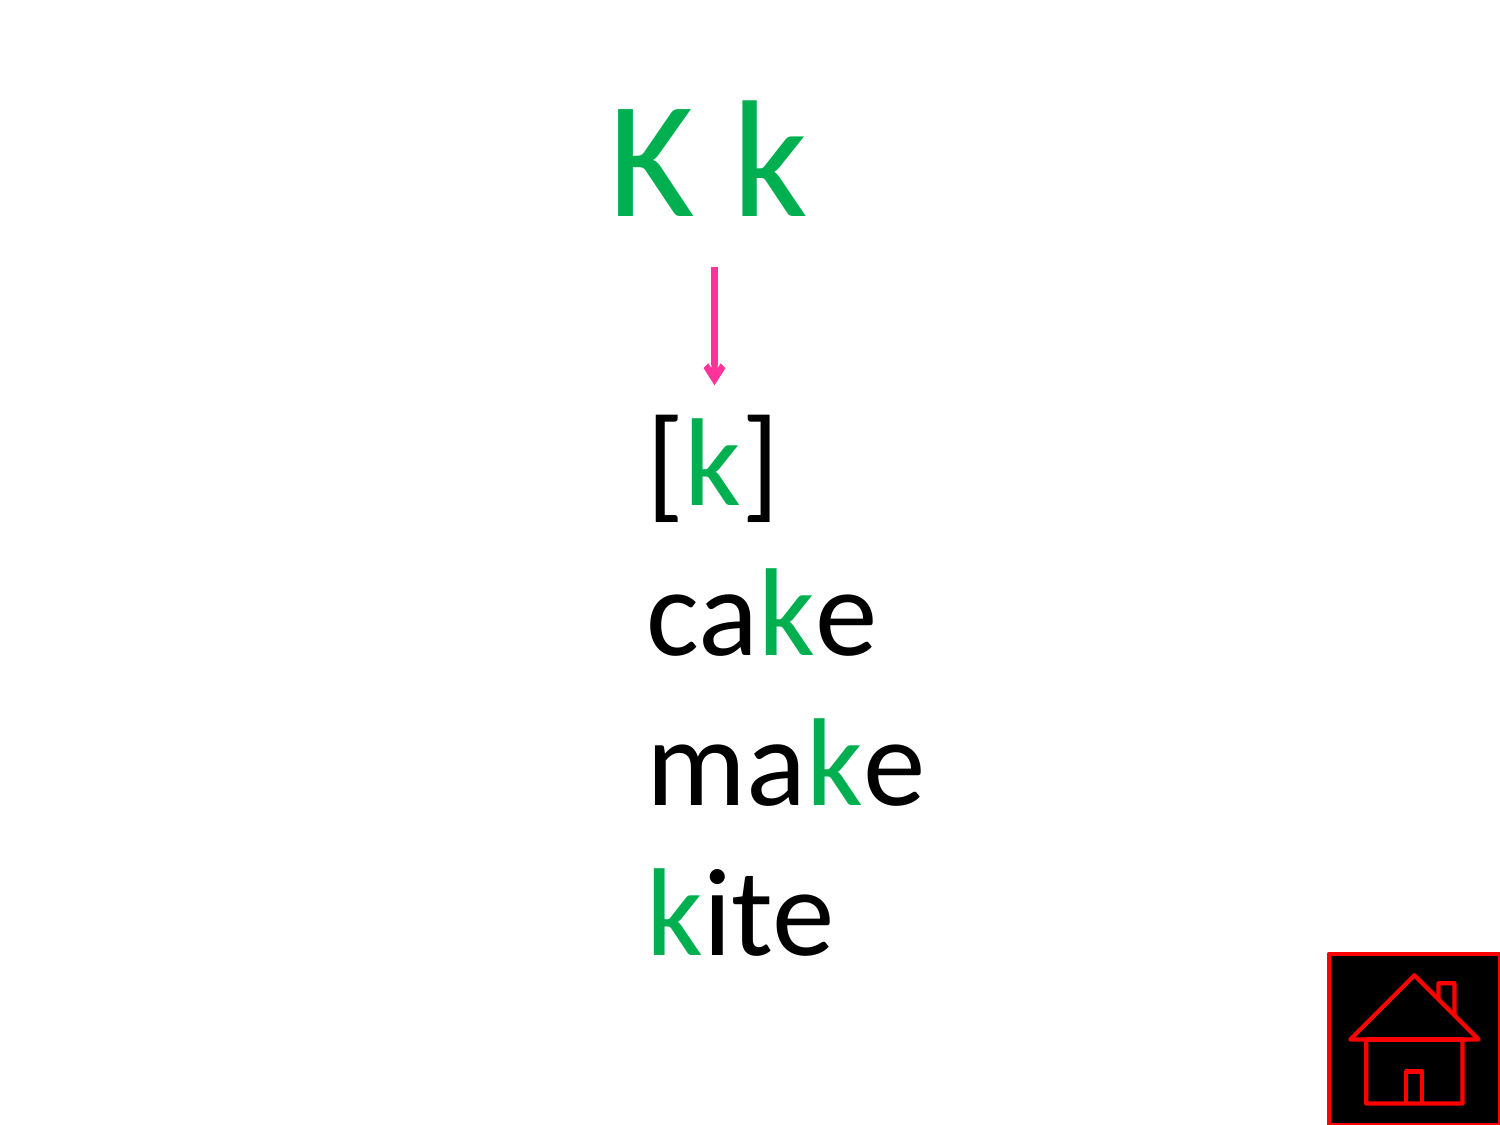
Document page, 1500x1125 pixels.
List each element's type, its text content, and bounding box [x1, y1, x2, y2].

text_box [1327, 952, 1500, 1125]
text_box [k] cake make kite [631, 373, 987, 1125]
text_box K k [301, 42, 1117, 258]
